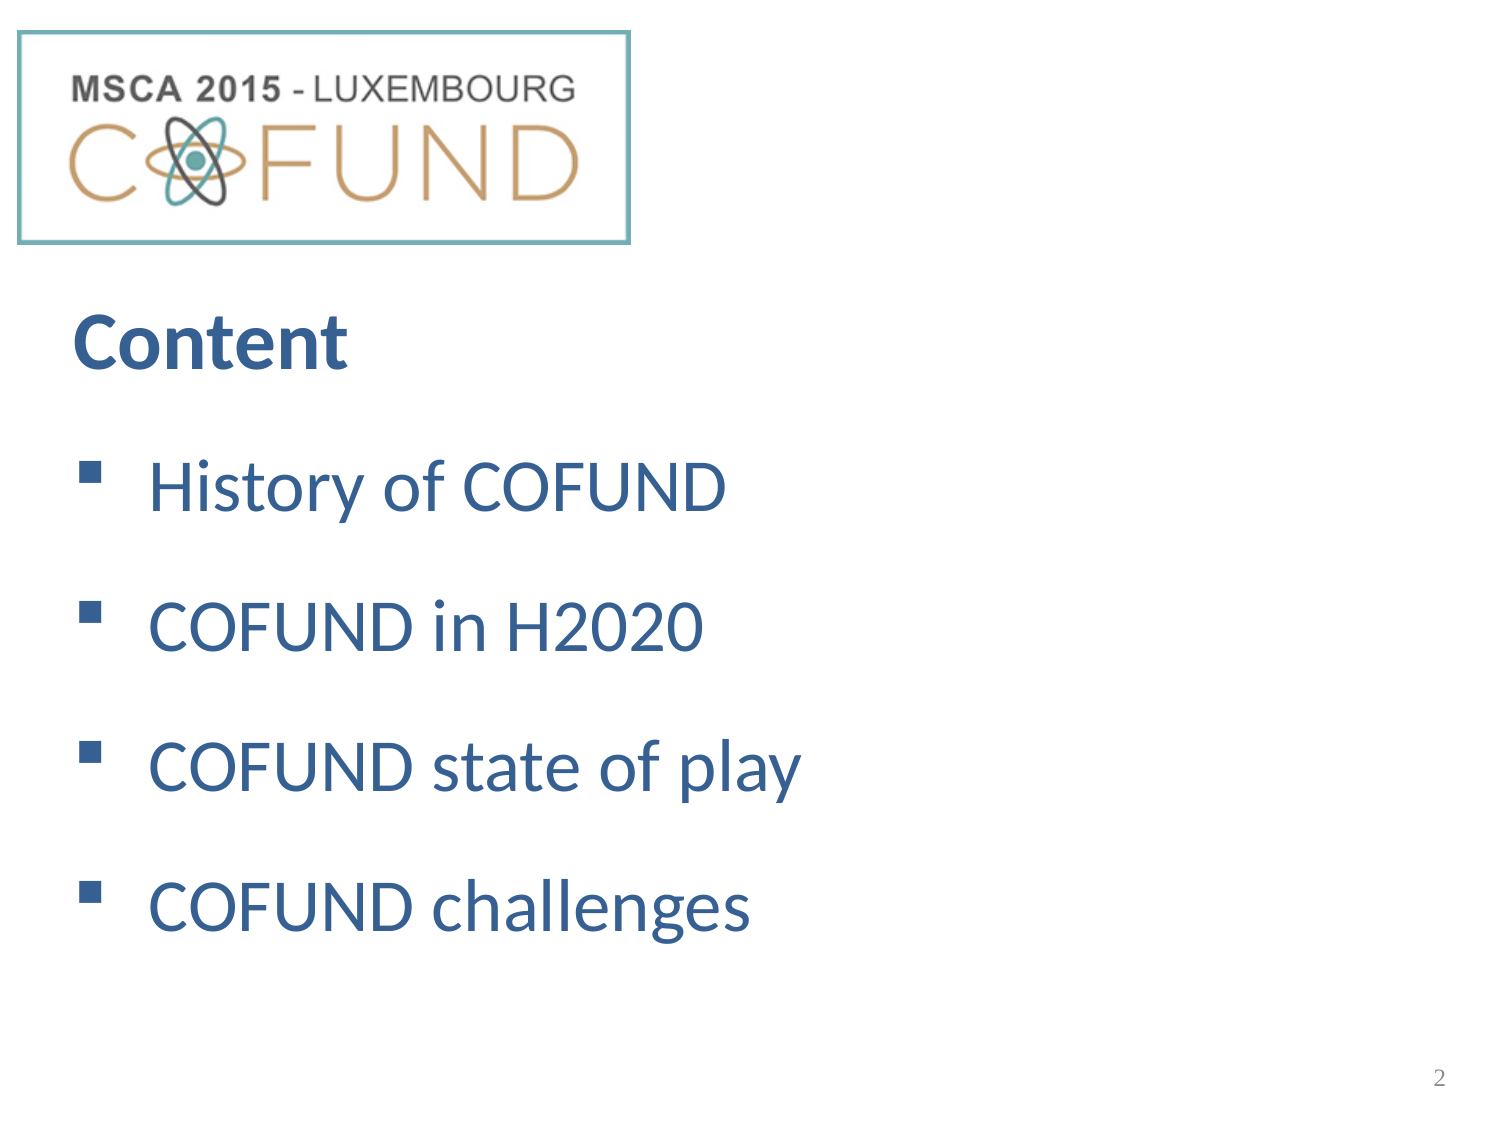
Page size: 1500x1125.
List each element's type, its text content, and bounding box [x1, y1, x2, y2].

footer 2 [986, 1046, 1462, 1107]
subtitle Content History of COFUND COFUND in H2020 COFUND state of play COFUND challenges [58, 278, 1483, 1000]
picture [17, 30, 631, 246]
